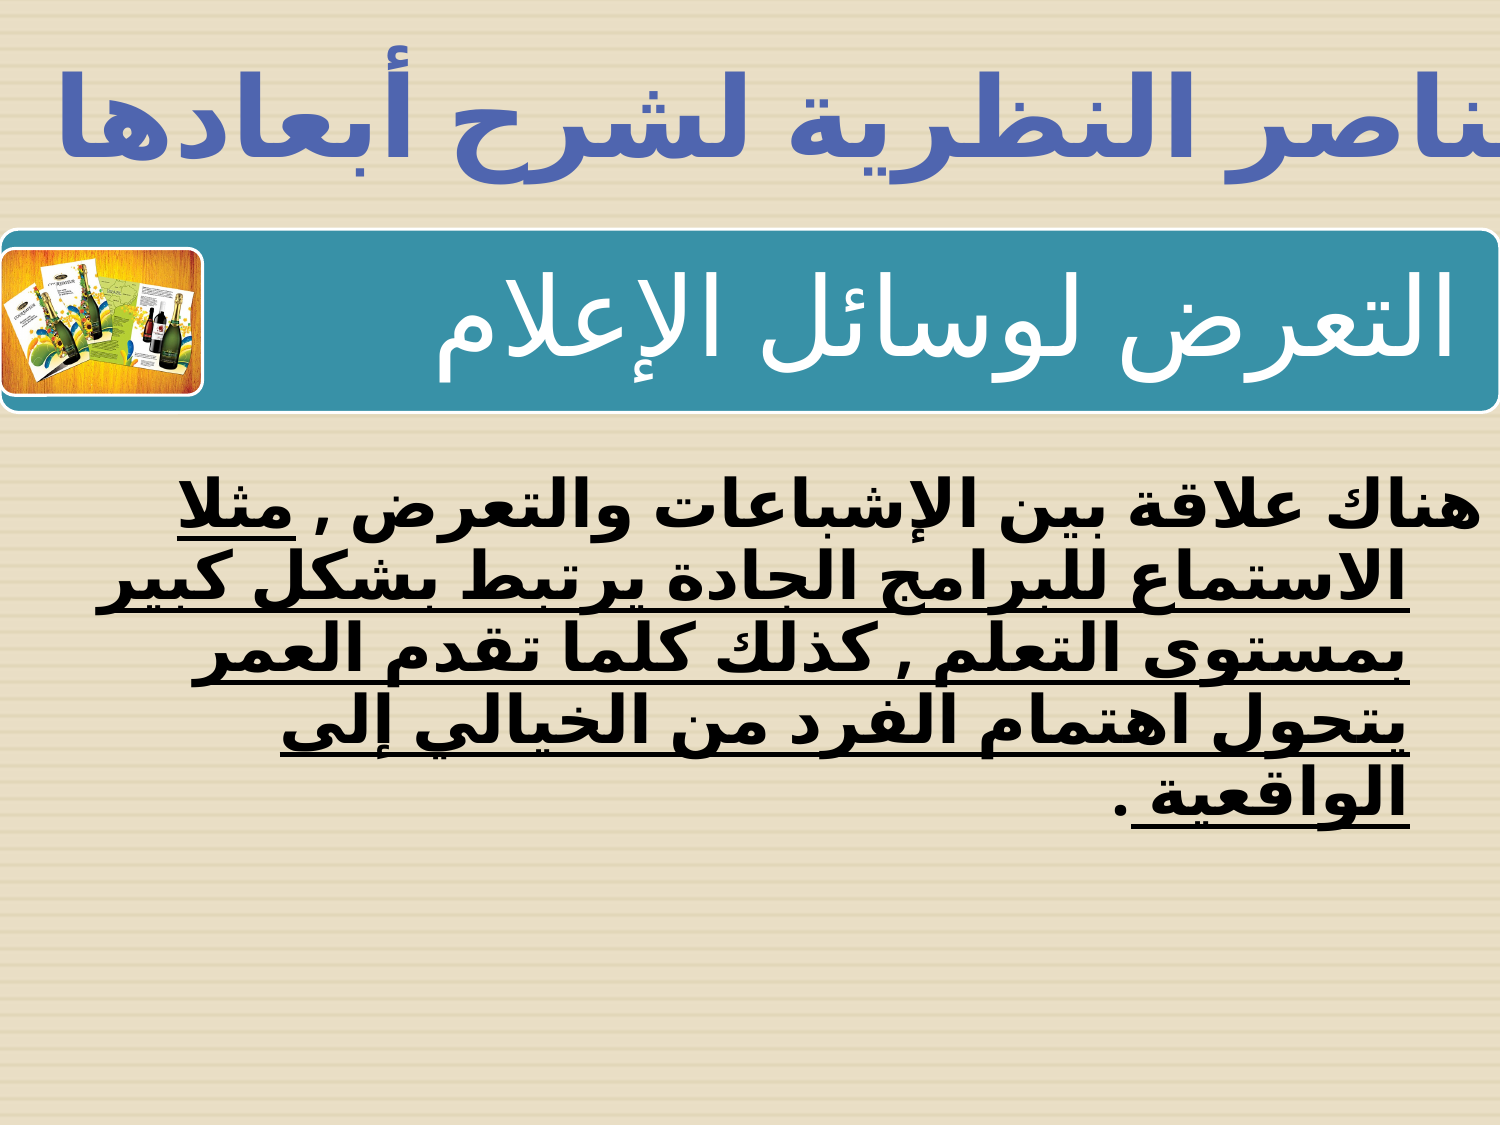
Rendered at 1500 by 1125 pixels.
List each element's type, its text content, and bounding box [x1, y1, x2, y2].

text_box هناك علاقة بين الإشباعات والتعرض , مثلا الاستماع للبرامج الجادة يرتبط بشكل كبير بمستوى التعلم , كذلك كلما تقدم العمر يتحول اهتمام الفرد من الخيالي إلى الواقعية . [0, 462, 1500, 837]
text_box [0, 228, 1500, 413]
text_box عناصر النظرية لشرح أبعادها [39, 37, 1500, 188]
